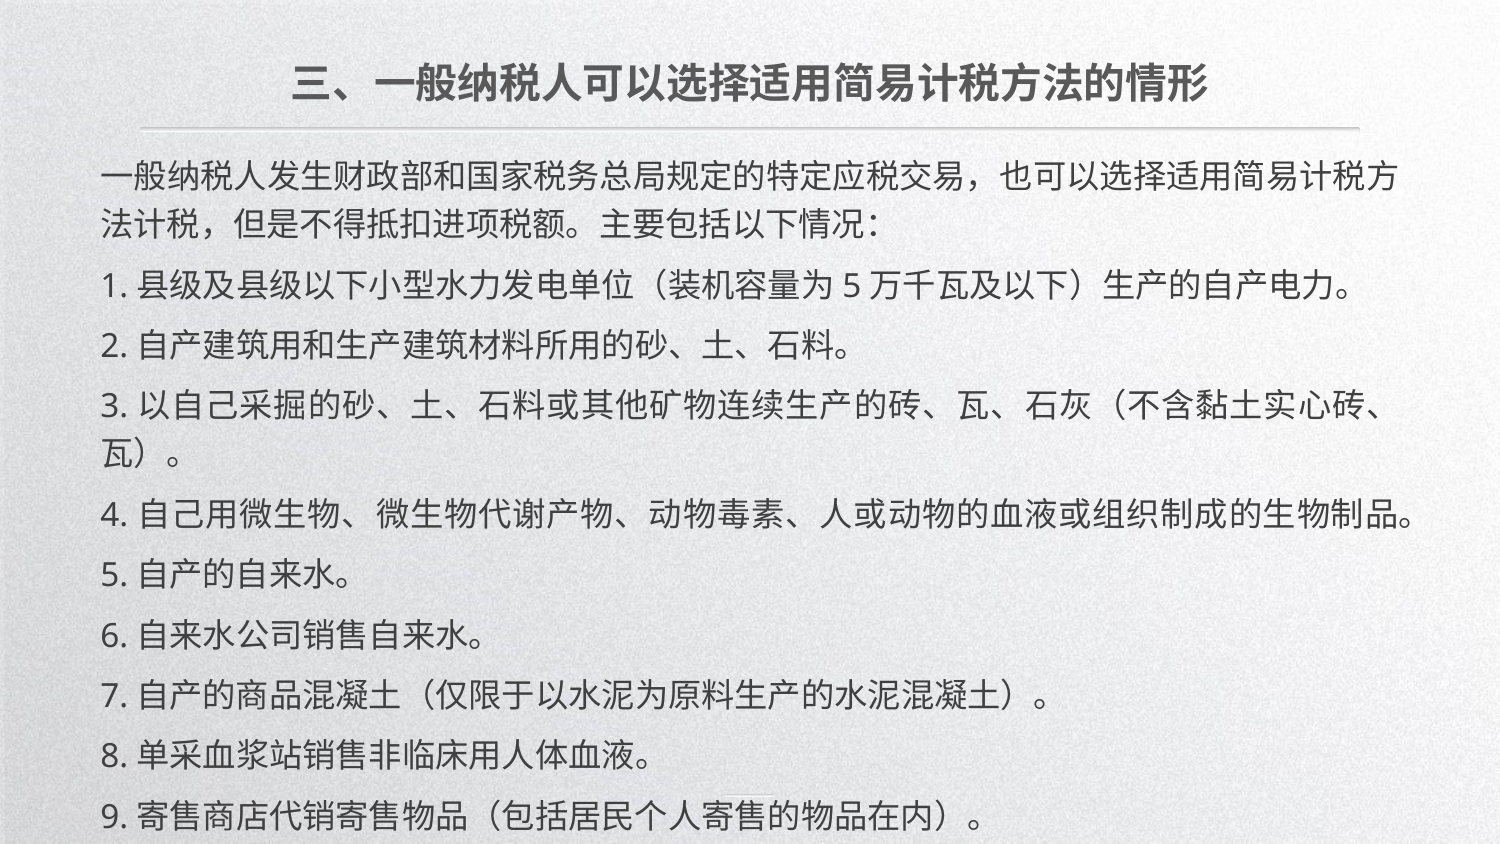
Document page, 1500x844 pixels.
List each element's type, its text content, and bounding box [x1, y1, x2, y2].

text_box 一般纳税人发生财政部和国家税务总局规定的特定应税交易，也可以选择适用简易计税方法计税，但是不得抵扣进项税额。主要包括以下情况： 1.县级及县级以下小型水力发电单位（装机容量为5万千瓦及以下）生产的自产电力。 2.自产建筑用和生产建筑材料所用的砂、土、石料。 3.以自己采掘的砂、土、石料或其他矿物连续生产的砖、瓦、石灰（不含黏土实心砖、瓦）。 4.自己用微生物、微生物代谢产物、动物毒素、人或动物的血液或组织制成的生物制品。 5.自产的自来水。 6.自来水公司销售自来水。 7.自产的商品混凝土（仅限于以水泥为原料生产的水泥混凝土）。 8.单采血浆站销售非临床用人体血液。 9.寄售商店代销寄售物品（包括居民个人寄售的物品在内）。 [100, 147, 1400, 844]
text_box 三、一般纳税人可以选择适用简易计税方法的情形 [260, 51, 1240, 113]
picture [0, 0, 1500, 844]
